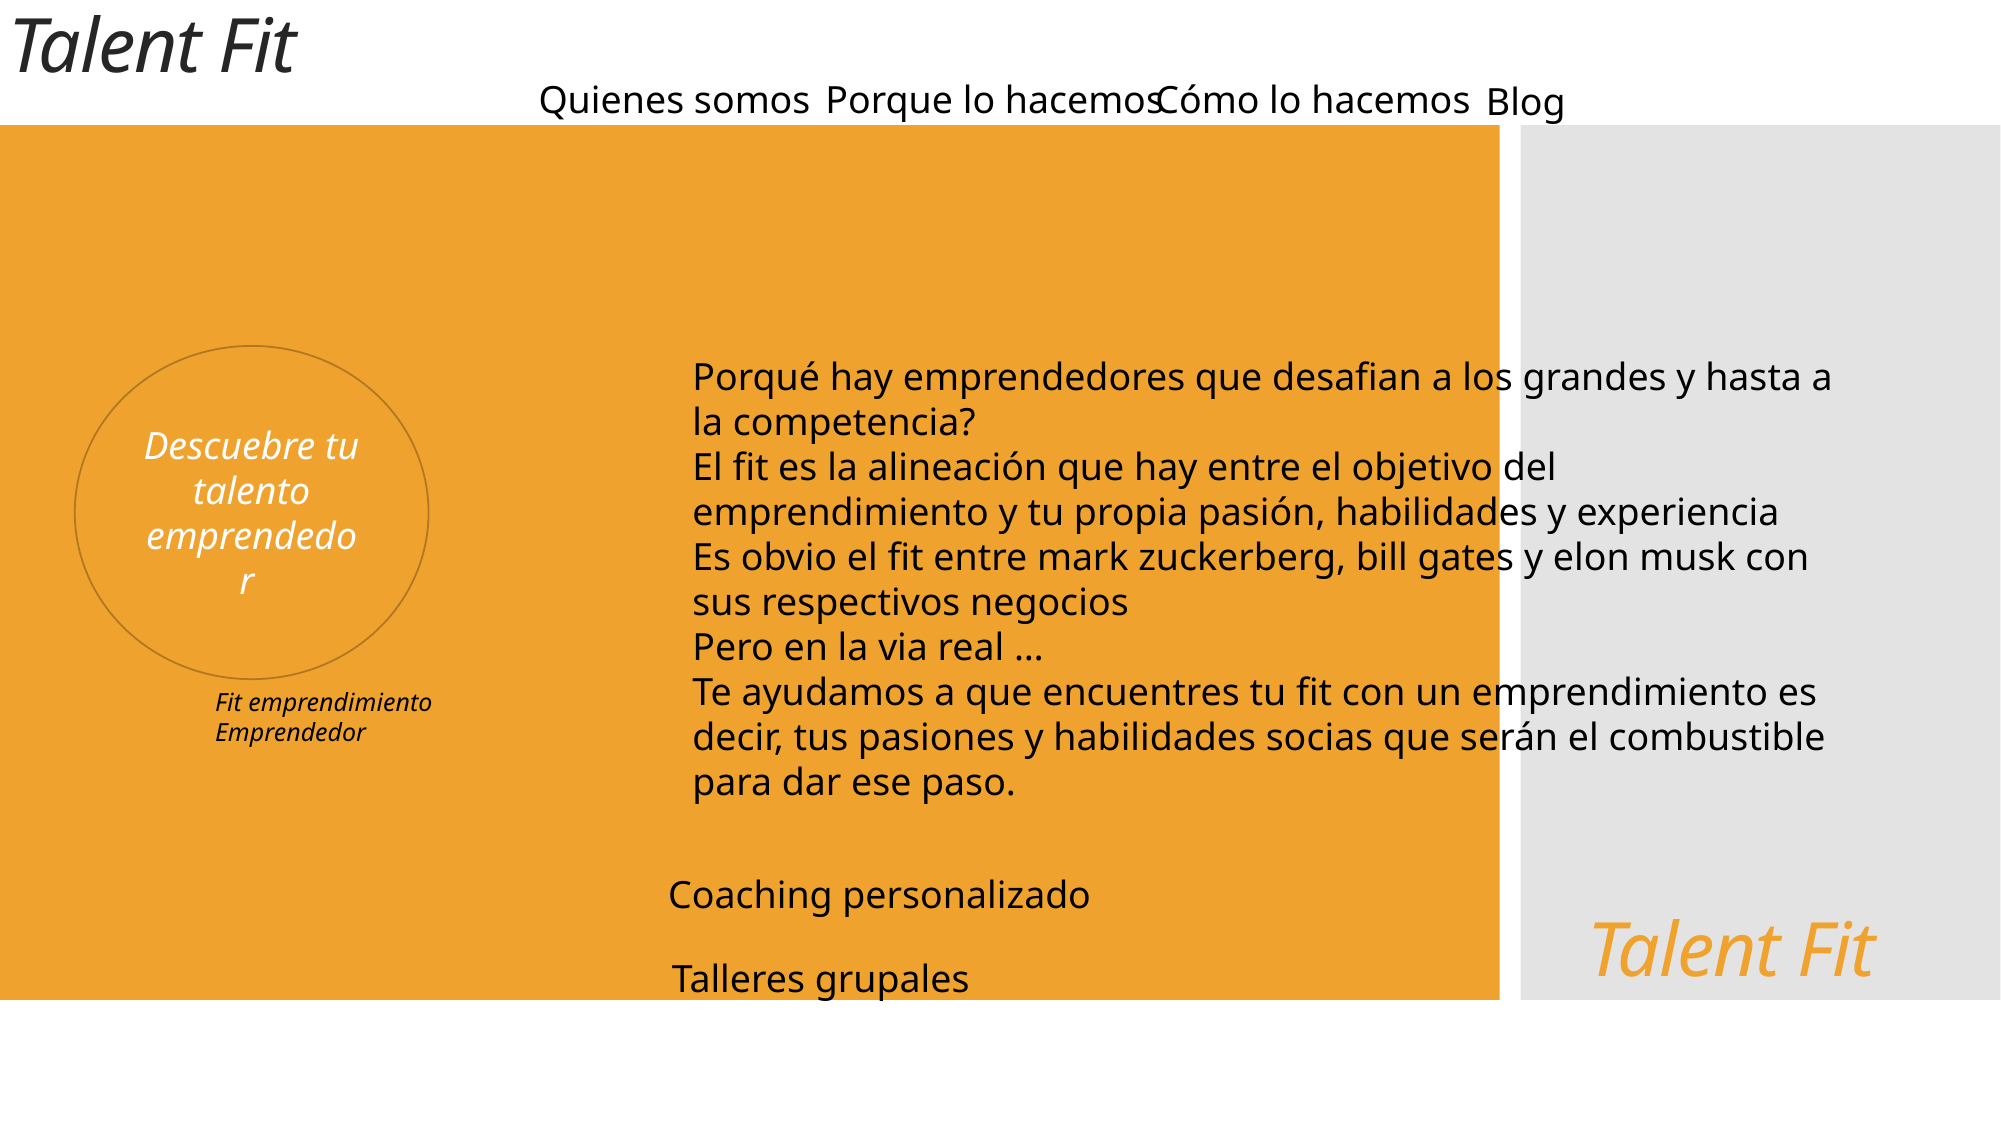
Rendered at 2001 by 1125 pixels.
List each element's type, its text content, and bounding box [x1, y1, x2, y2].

text_box Descuebre tu talento emprendedor [73, 354, 430, 679]
text_box Talleres grupales [657, 947, 985, 1007]
text_box Porque lo hacemos [810, 68, 1140, 128]
text_box Blog [1471, 70, 1581, 131]
text_box Quienes somos [523, 68, 810, 128]
title Talent Fit [1358, 230, 1891, 1000]
text_box Coaching personalizado [653, 863, 1106, 924]
text_box Fit emprendimiento Emprendedor [200, 679, 454, 754]
text_box Porqué hay emprendedores que desafian a los grandes y hasta a la competencia? El fit es la alineación que hay entre el objetivo del emprendimiento y tu propia pasión, habilidades y experiencia Es obvio el fit entre mark zuckerberg, bill gates y elon musk con sus respectivos negocios Pero en la via real … Te ayudamos a que encuentres tu fit con un emprendimiento es decir, tus pasiones y habilidades socias que serán el combustible para dar ese paso. [677, 345, 1856, 811]
text_box Cómo lo hacemos [1140, 68, 1486, 128]
text_box Talent Fit [0, 0, 312, 426]
